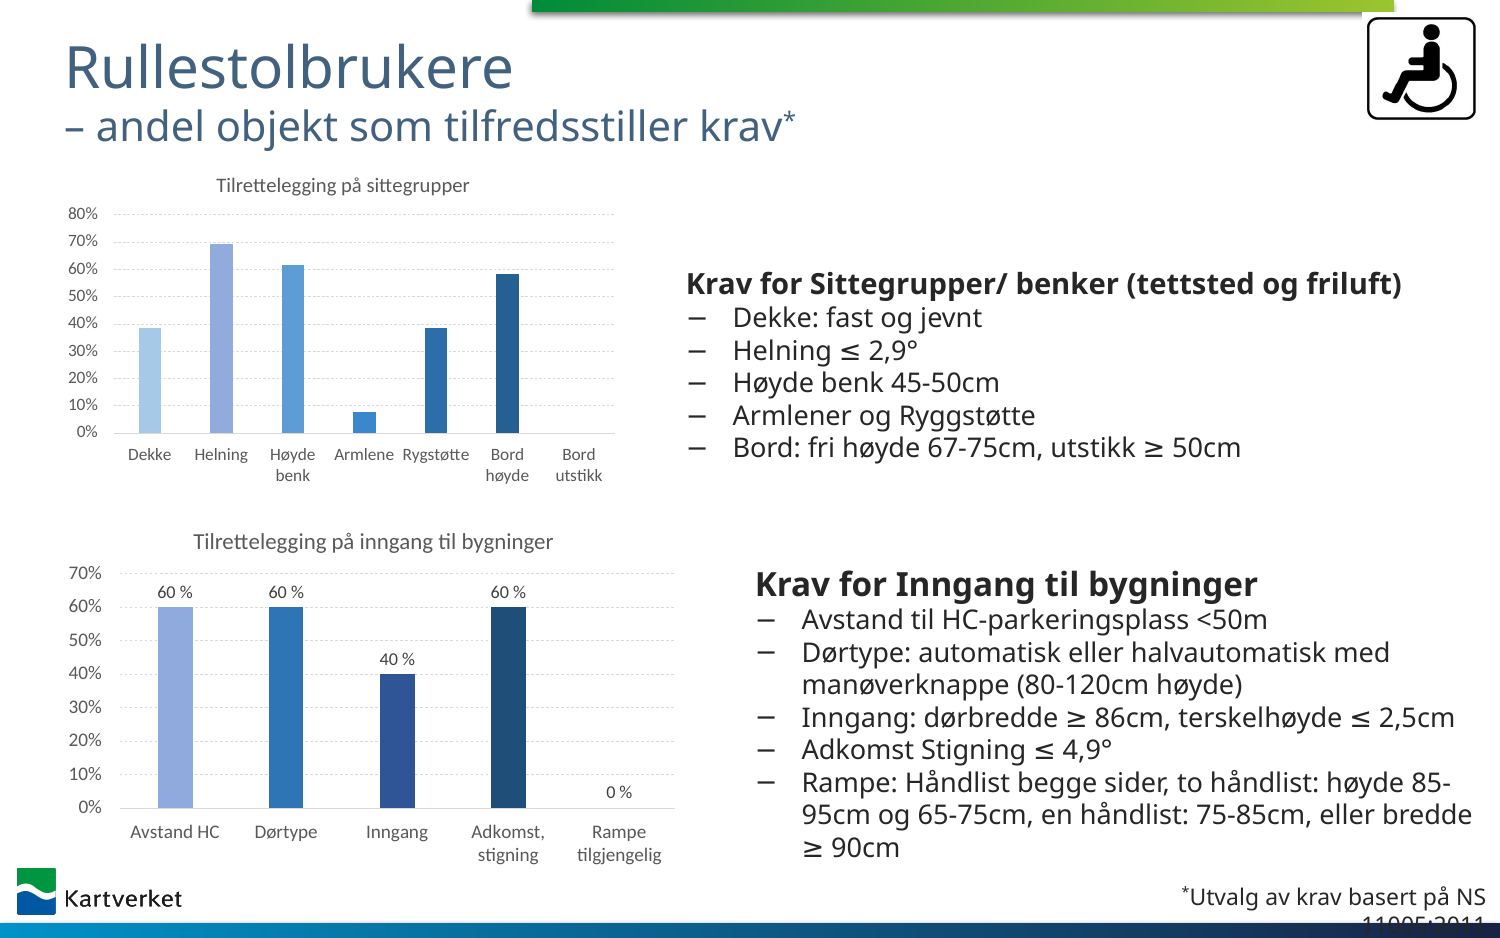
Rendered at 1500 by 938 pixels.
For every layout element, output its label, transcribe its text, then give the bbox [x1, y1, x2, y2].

text_box Rullestolbrukere – andel objekt som tilfredsstiller krav* [49, 25, 1431, 158]
text_box Krav for Sittegrupper/ benker (tettsted og friluft) Dekke: fast og jevnt Helning ≤ 2,9° Høyde benk 45-50cm Armlener og Ryggstøtte Bord: fri høyde 67-75cm, utstikk ≥ 50cm [670, 258, 1418, 471]
text_box *Utvalg av krav basert på NS 11005:2011 [1068, 873, 1500, 938]
picture [62, 520, 686, 874]
picture [62, 166, 625, 492]
text_box Krav for Inngang til bygninger Avstand til HC-parkeringsplass <50m Dørtype: automatisk eller halvautomatisk med manøverknappe (80-120cm høyde) Inngang: dørbredde ≥ 86cm, terskelhøyde ≤ 2,5cm Adkomst Stigning ≤ 4,9° Rampe: Håndlist begge sider, to håndlist: høyde 85-95cm og 65-75cm, en håndlist: 75-85cm, eller bredde ≥ 90cm [740, 555, 1491, 870]
picture [1362, 12, 1481, 126]
